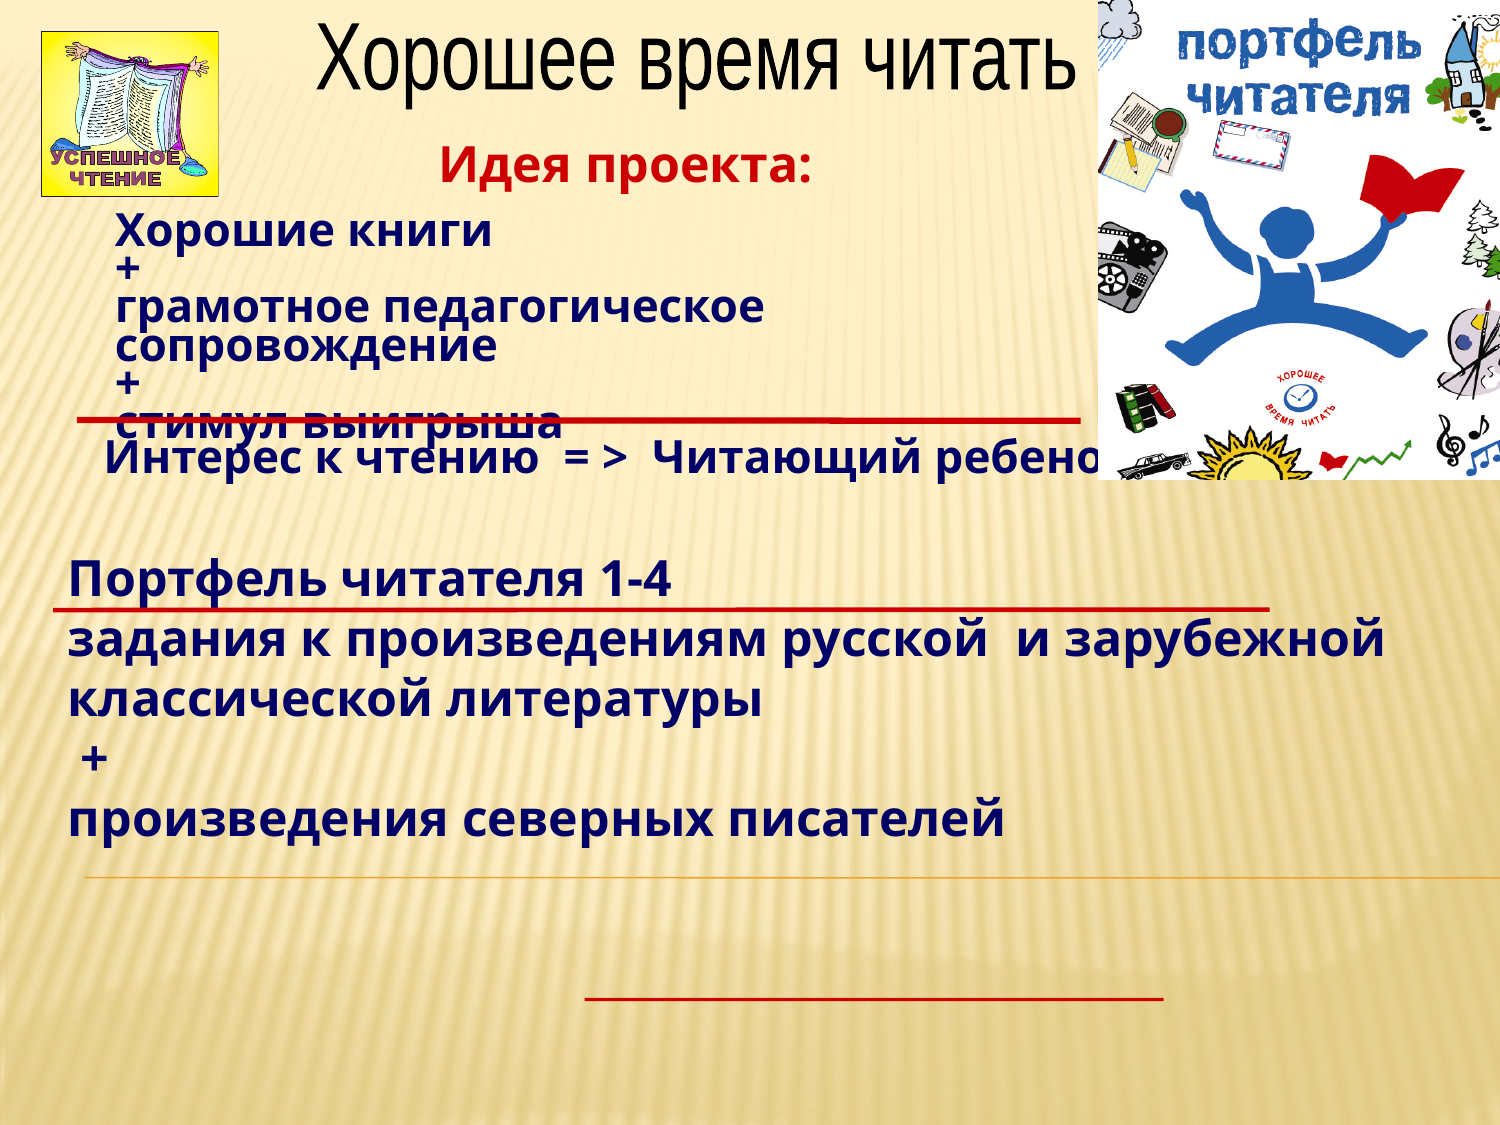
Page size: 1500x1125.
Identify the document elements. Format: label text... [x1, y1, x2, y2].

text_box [1098, 0, 1500, 480]
text_box Интерес к чтению = > Читающий ребенок [88, 420, 1091, 491]
text_box Хорошие книги + грамотное педагогическое сопровождение + стимул выигрыша [100, 207, 1088, 420]
picture [40, 30, 219, 197]
text_box Идея проекта: [324, 125, 928, 201]
text_box Портфель читателя 1-4 задания к произведениям русской и зарубежной классической литературы + произведения северных писателей [53, 538, 1447, 854]
